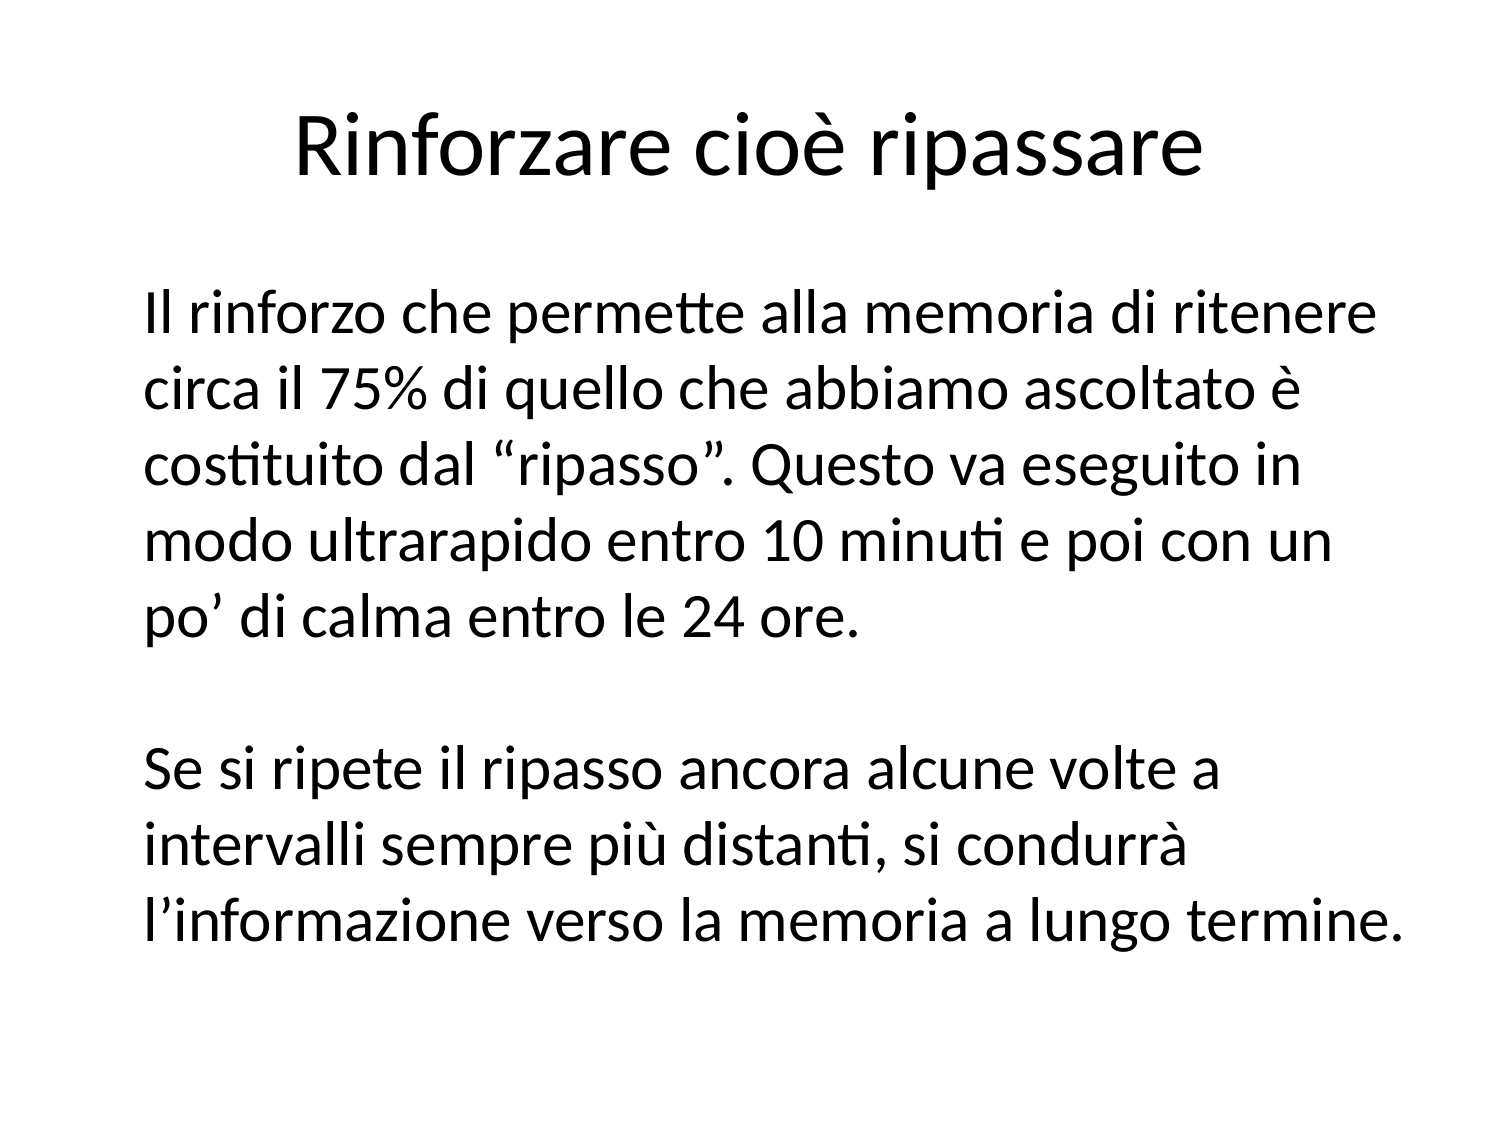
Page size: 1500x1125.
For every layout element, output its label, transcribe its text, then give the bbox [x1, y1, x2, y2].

list Il rinforzo che permette alla memoria di ritenere circa il 75% di quello che abbiamo ascoltato è costituito dal “ripasso”. Questo va eseguito in modo ultrarapido entro 10 minuti e poi con un po’ di calma entro le 24 ore. Se si ripete il ripasso ancora alcune volte a intervalli sempre più distanti, si condurrà l’informazione verso la memoria a lungo termine. [75, 262, 1425, 1005]
title Rinforzare cioè ripassare [75, 45, 1425, 233]
